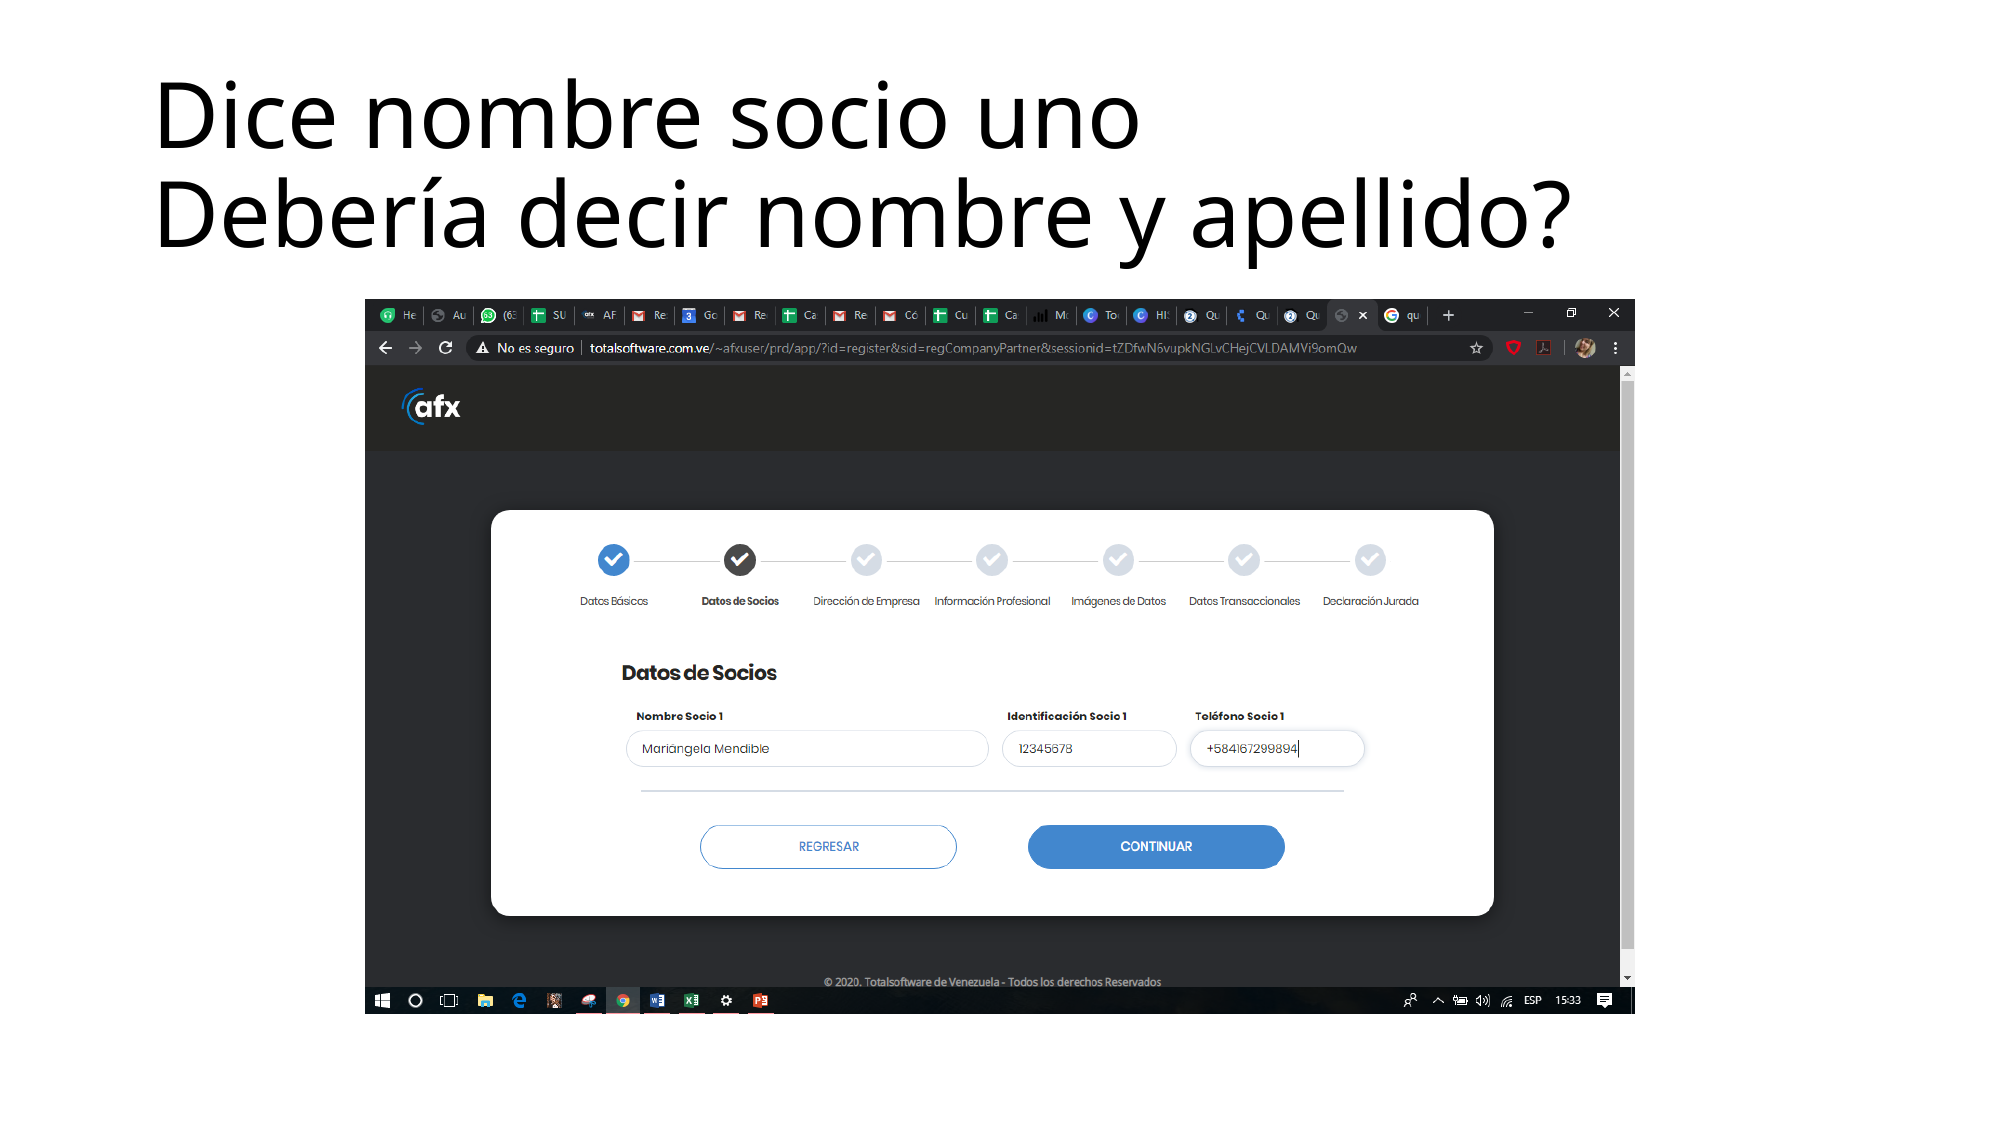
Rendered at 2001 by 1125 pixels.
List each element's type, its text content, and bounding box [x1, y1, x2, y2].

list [365, 299, 1635, 1014]
title Dice nombre socio uno Debería decir nombre y apellido? [137, 59, 1863, 278]
